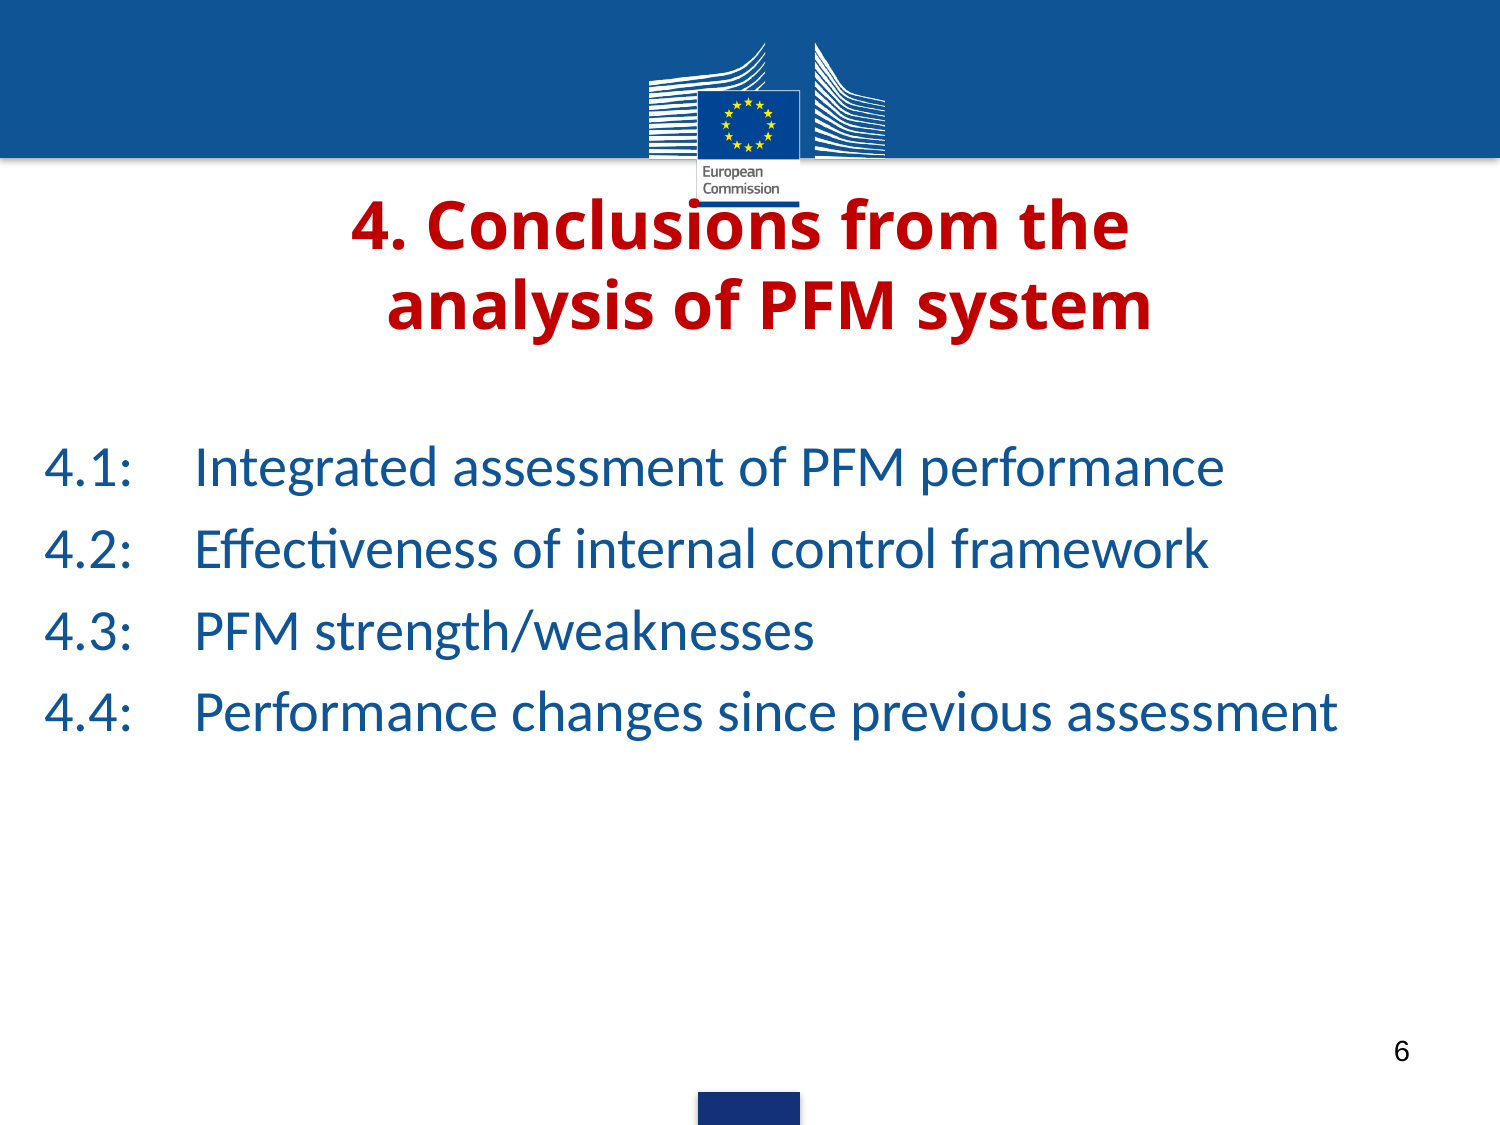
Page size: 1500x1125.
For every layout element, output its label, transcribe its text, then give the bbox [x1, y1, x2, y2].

picture [649, 42, 885, 208]
slide_number 6 [1074, 1024, 1426, 1103]
title 4. Conclusions from the analysis of PFM system [0, 219, 1500, 386]
list 4.1: Integrated assessment of PFM performance 4.2: Effectiveness of internal control framework 4.3: PFM strength/weaknesses 4.4: Performance changes since previous assessment [29, 420, 1459, 1025]
